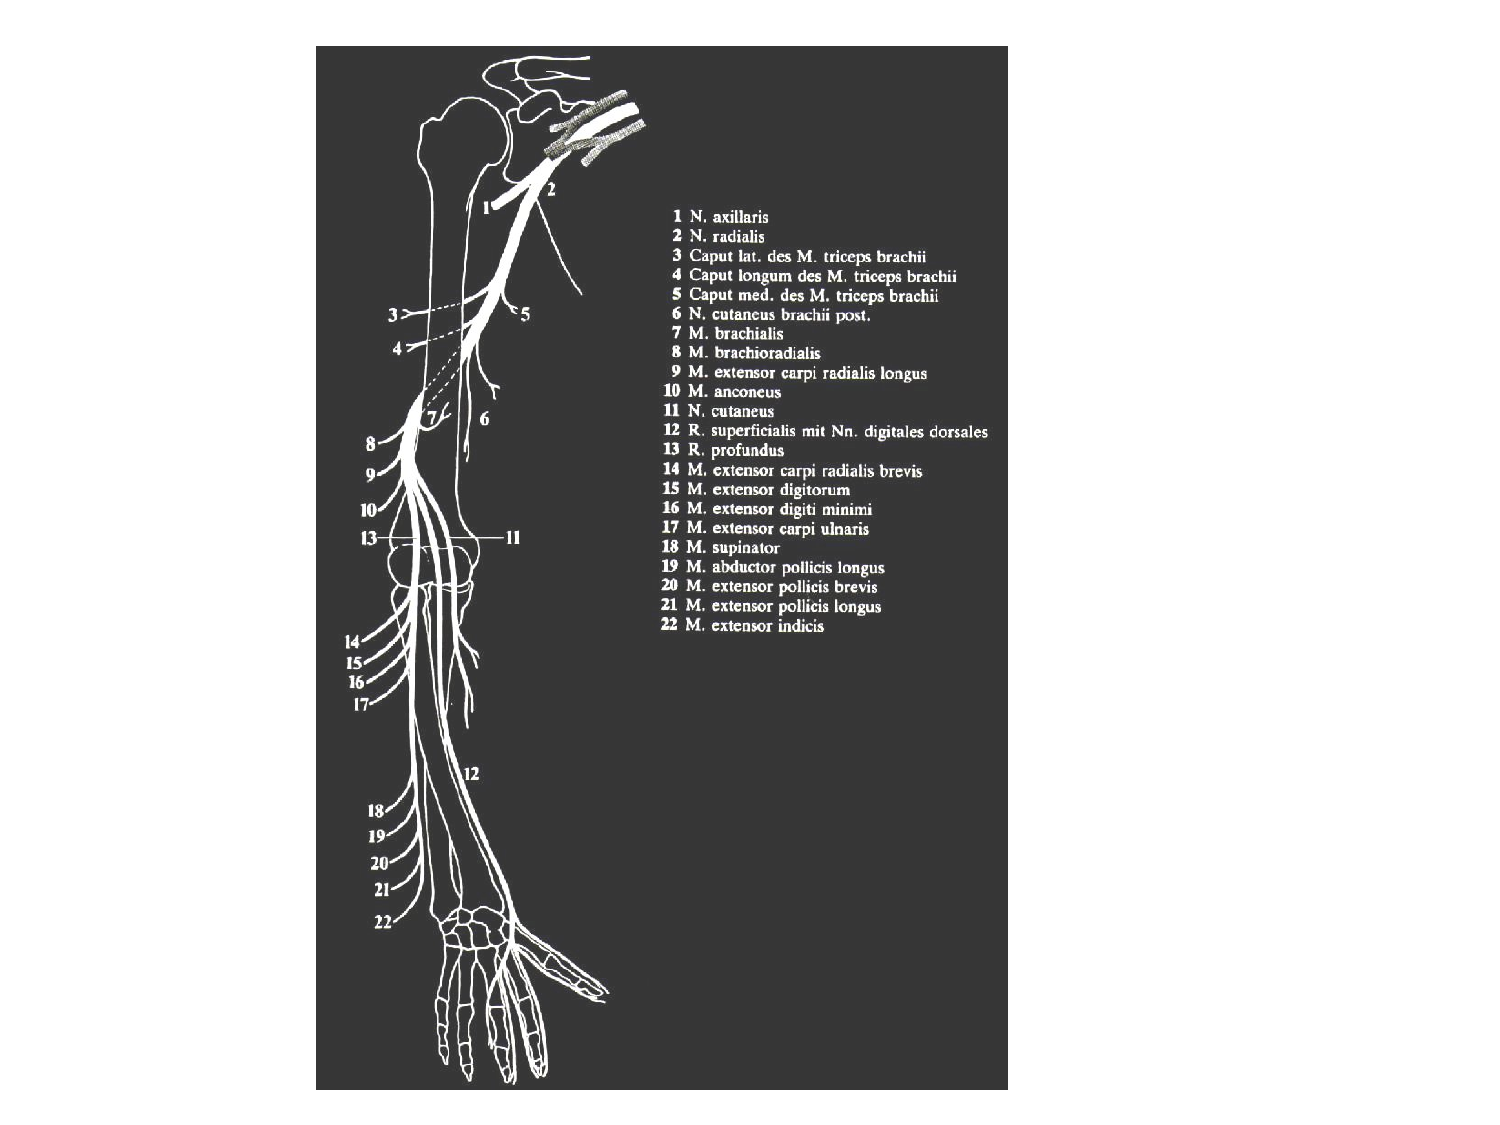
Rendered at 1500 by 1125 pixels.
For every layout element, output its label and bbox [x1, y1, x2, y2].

list [316, 46, 1008, 1091]
